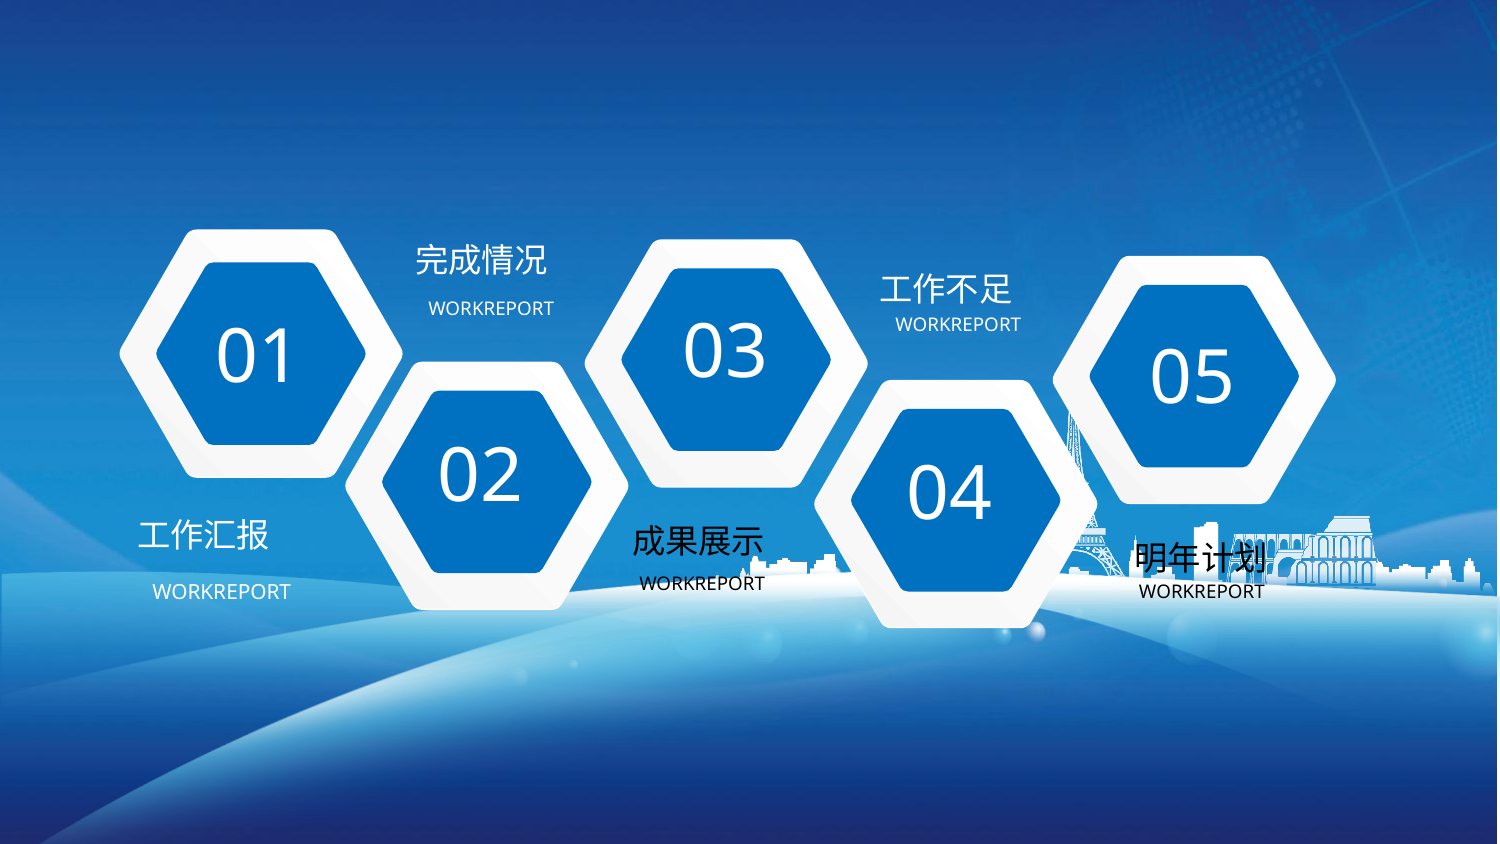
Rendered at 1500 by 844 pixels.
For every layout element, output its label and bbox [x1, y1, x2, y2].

text_box [813, 379, 1098, 629]
text_box [118, 229, 404, 478]
text_box [122, 506, 377, 614]
picture [0, 0, 1500, 844]
text_box [1119, 530, 1341, 611]
text_box [344, 361, 629, 610]
text_box [617, 513, 867, 602]
text_box [400, 231, 633, 327]
text_box [584, 239, 869, 488]
text_box [1052, 255, 1337, 505]
text_box [864, 260, 1067, 344]
